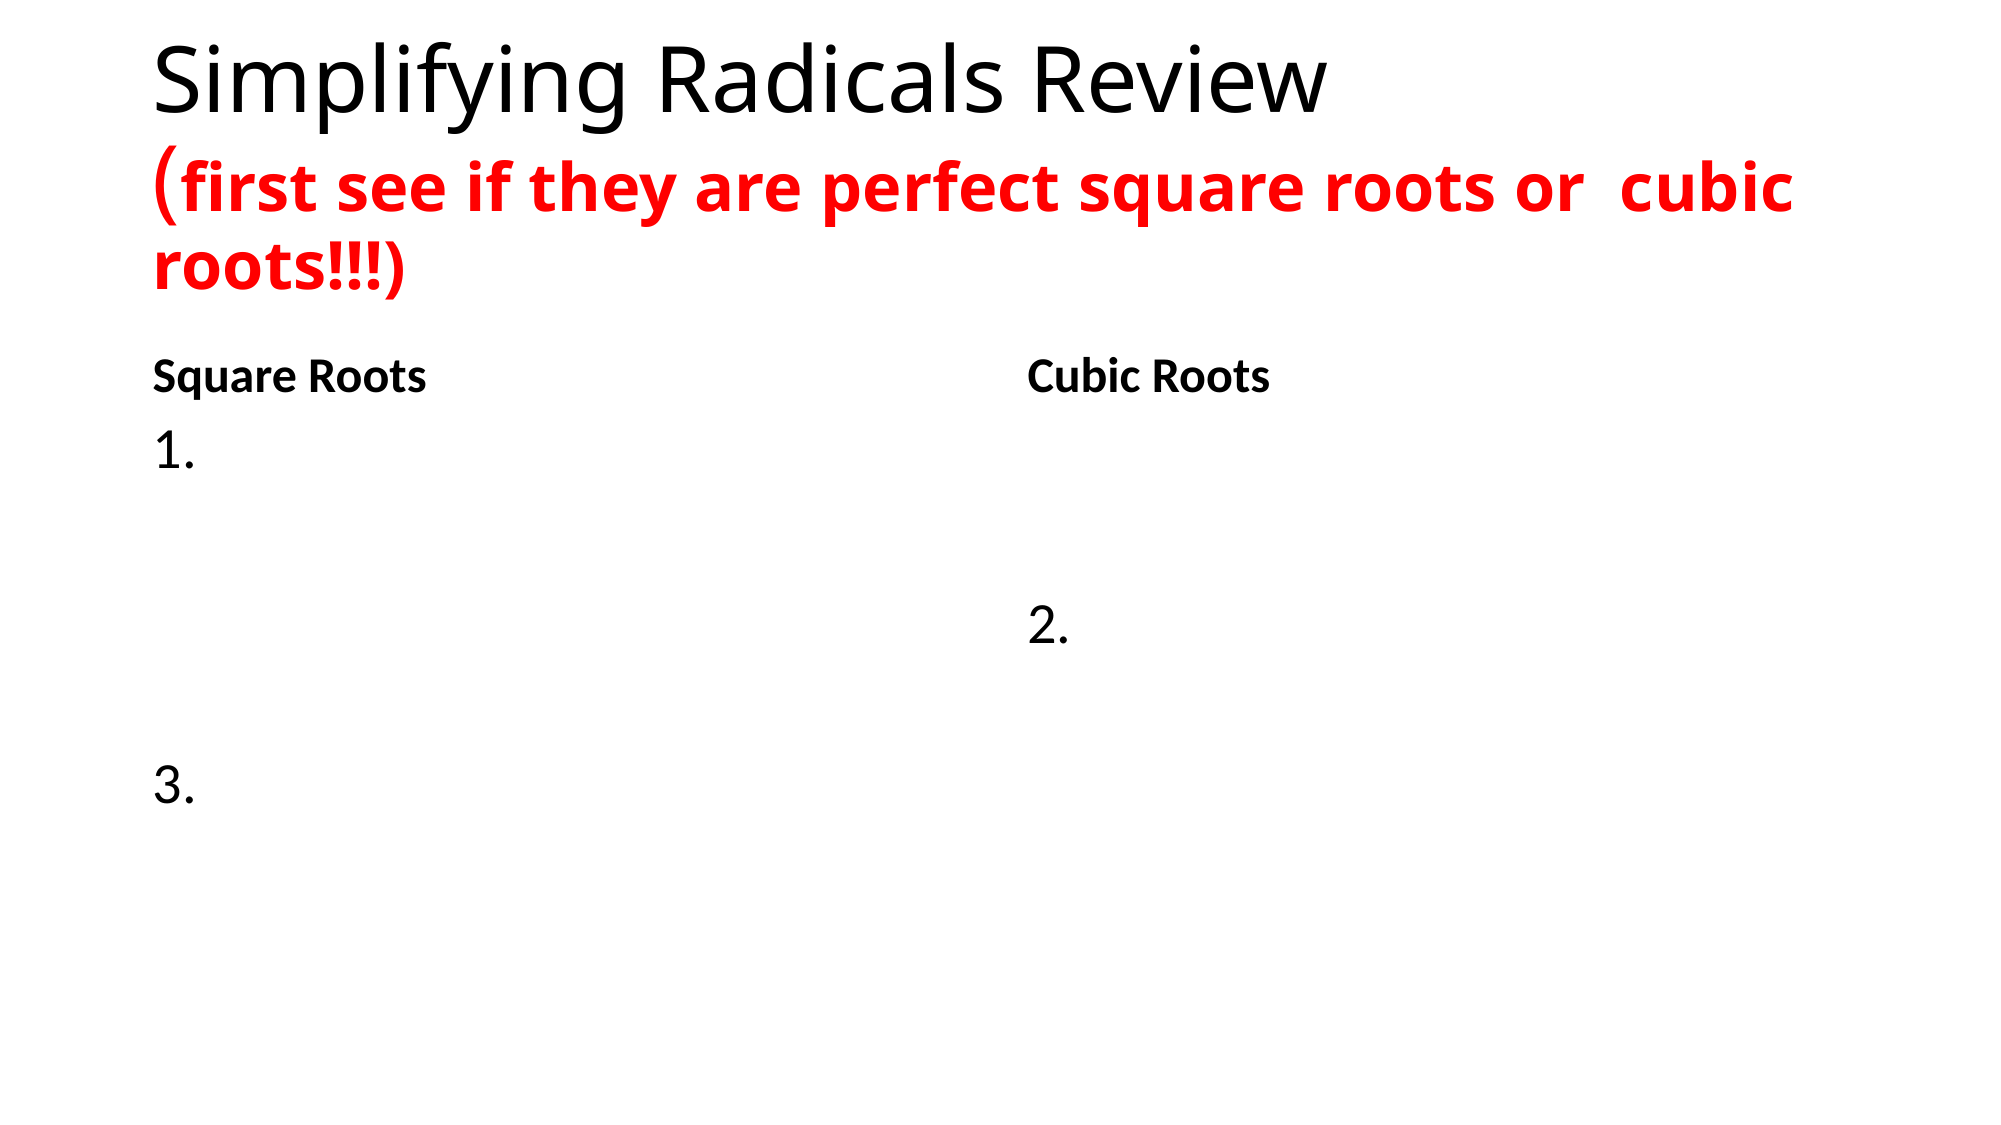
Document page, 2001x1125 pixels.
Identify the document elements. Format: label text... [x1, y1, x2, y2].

title Simplifying Radicals Review (first see if they are perfect square roots or cubic roots!!!) [137, 59, 1863, 278]
list Square Roots [137, 275, 984, 411]
list Cubic Roots [1012, 275, 1863, 411]
